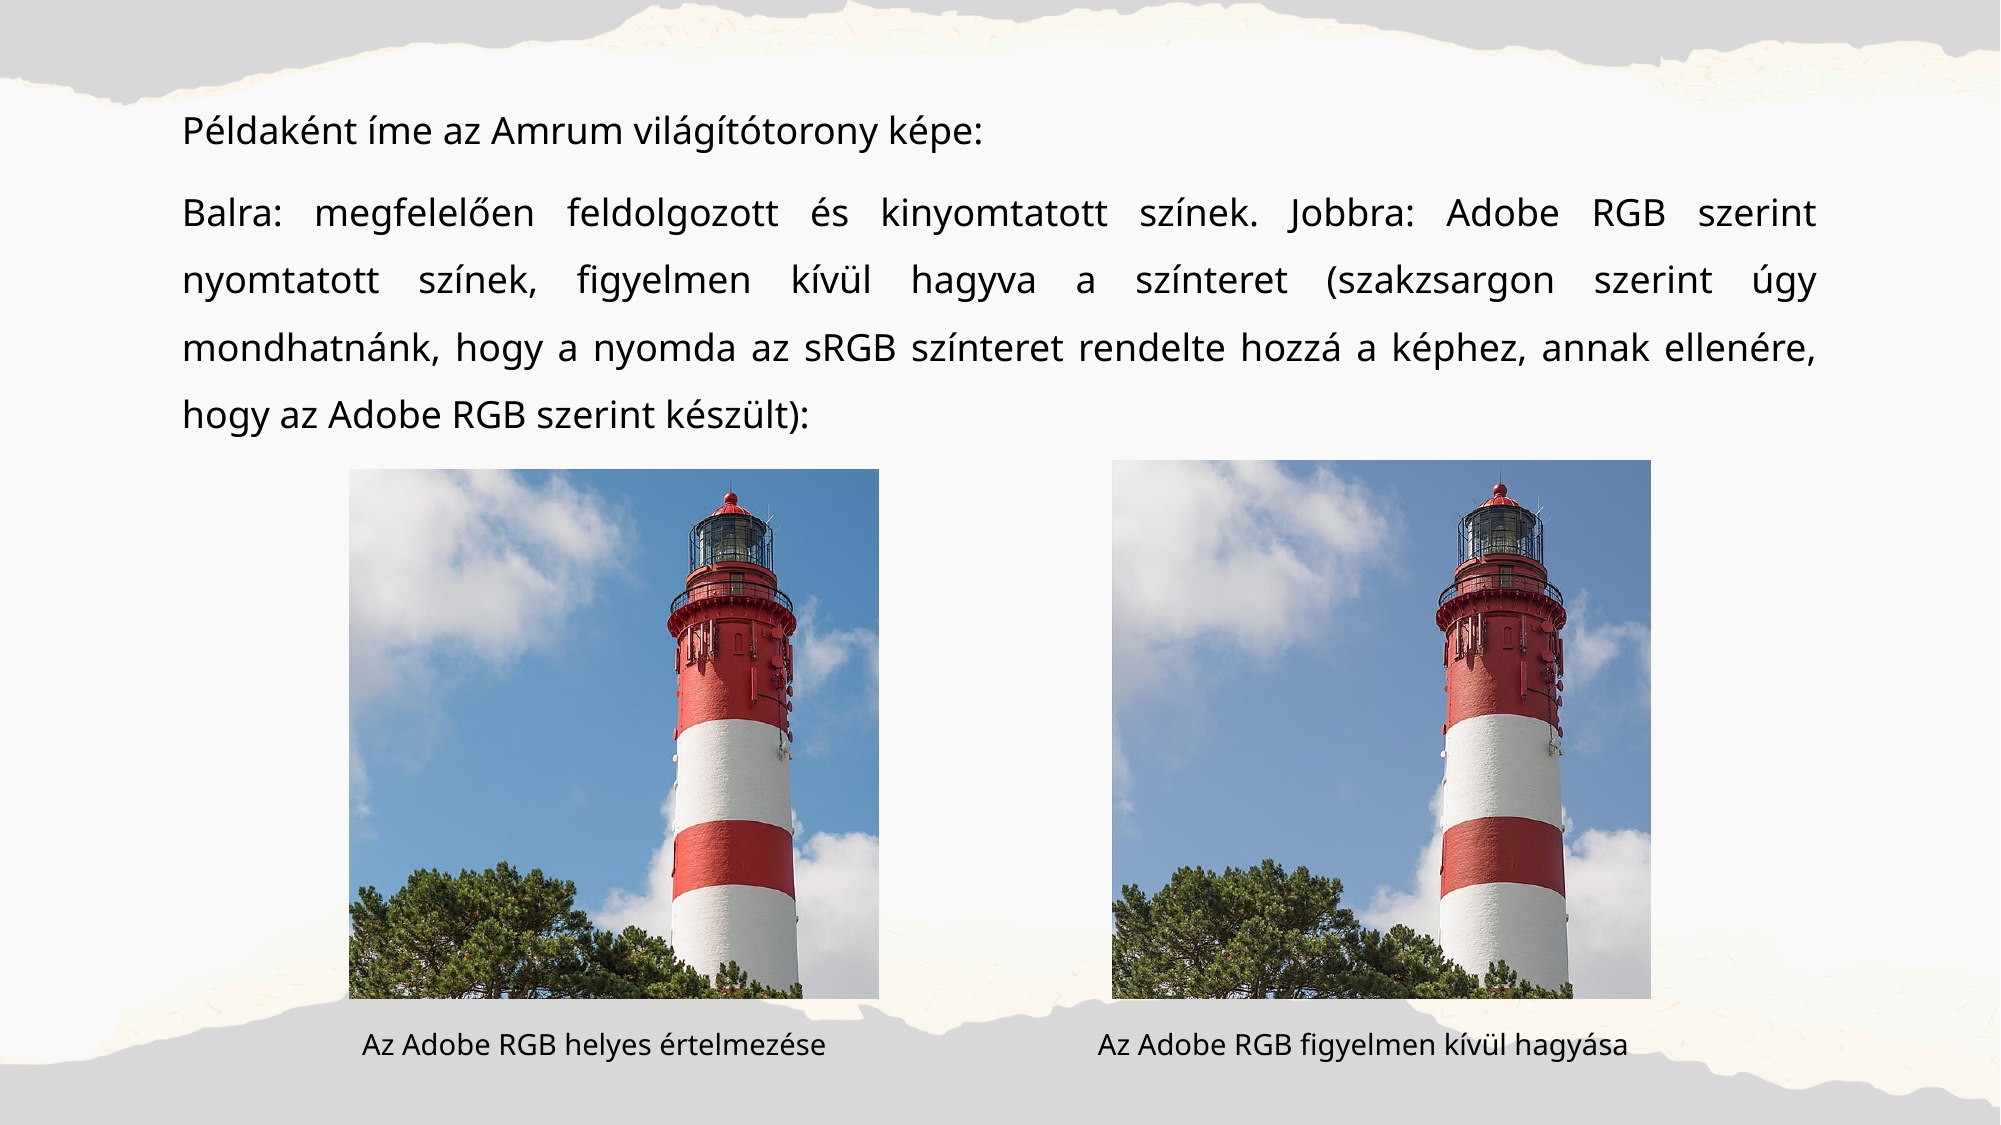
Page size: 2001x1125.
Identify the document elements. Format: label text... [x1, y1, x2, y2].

text_box Balra: megfelelően feldolgozott és kinyomtatott színek. Jobbra: Adobe RGB szerint nyomtatott színek, figyelmen kívül hagyva a színteret (szakzsargon szerint úgy mondhatnánk, hogy a nyomda az sRGB színteret rendelte hozzá a képhez, annak ellenére, hogy az Adobe RGB szerint készült): [167, 158, 1833, 444]
text_box Az Adobe RGB figyelmen kívül hagyása [1083, 1018, 1680, 1069]
text_box Az Adobe RGB helyes értelmezése [347, 1018, 877, 1069]
text_box Példaként íme az Amrum világítótorony képe: [167, 77, 1046, 160]
picture [0, 0, 2001, 1125]
